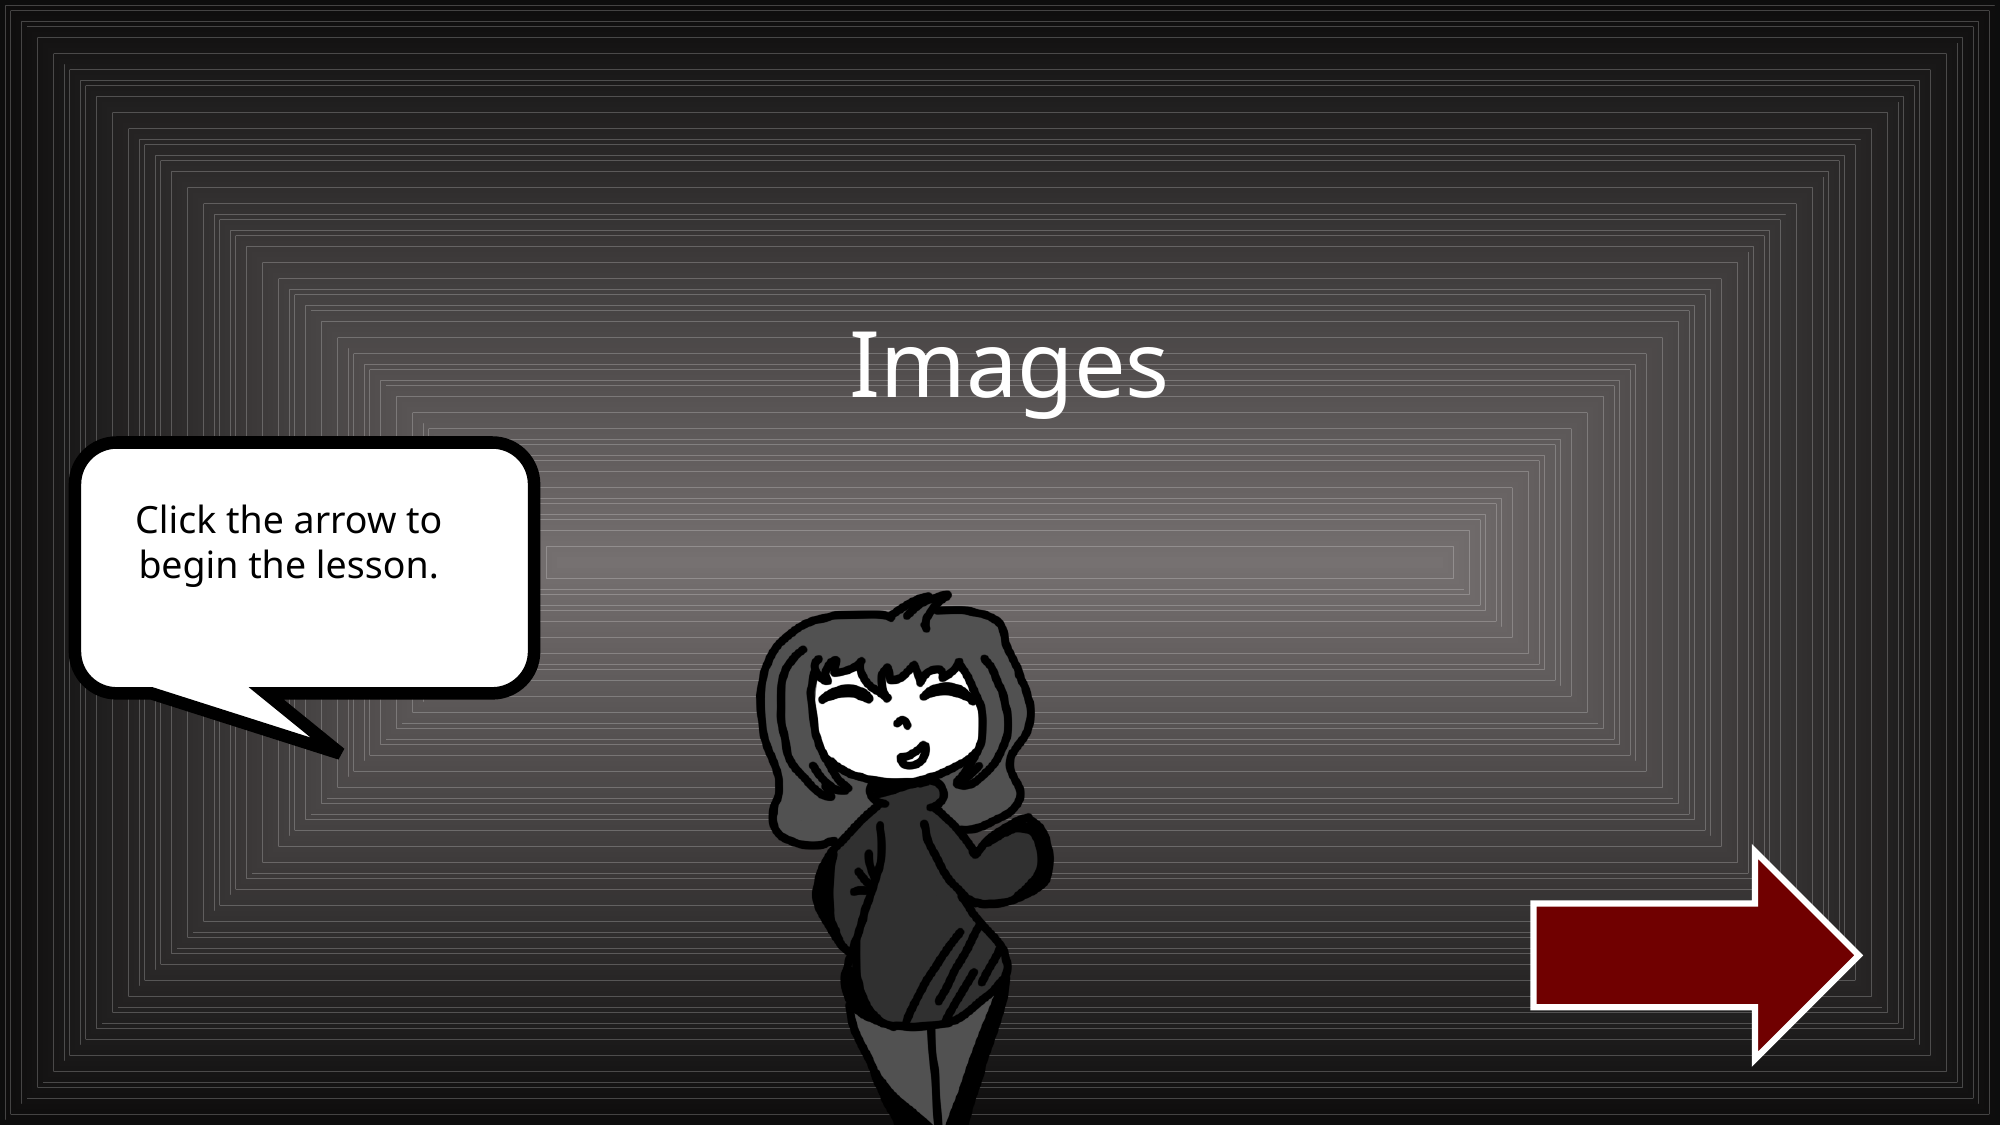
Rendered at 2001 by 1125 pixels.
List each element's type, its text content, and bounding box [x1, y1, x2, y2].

picture [723, 539, 1090, 1125]
text_box [1532, 849, 1861, 1062]
title Images [147, 259, 1873, 477]
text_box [74, 442, 535, 754]
